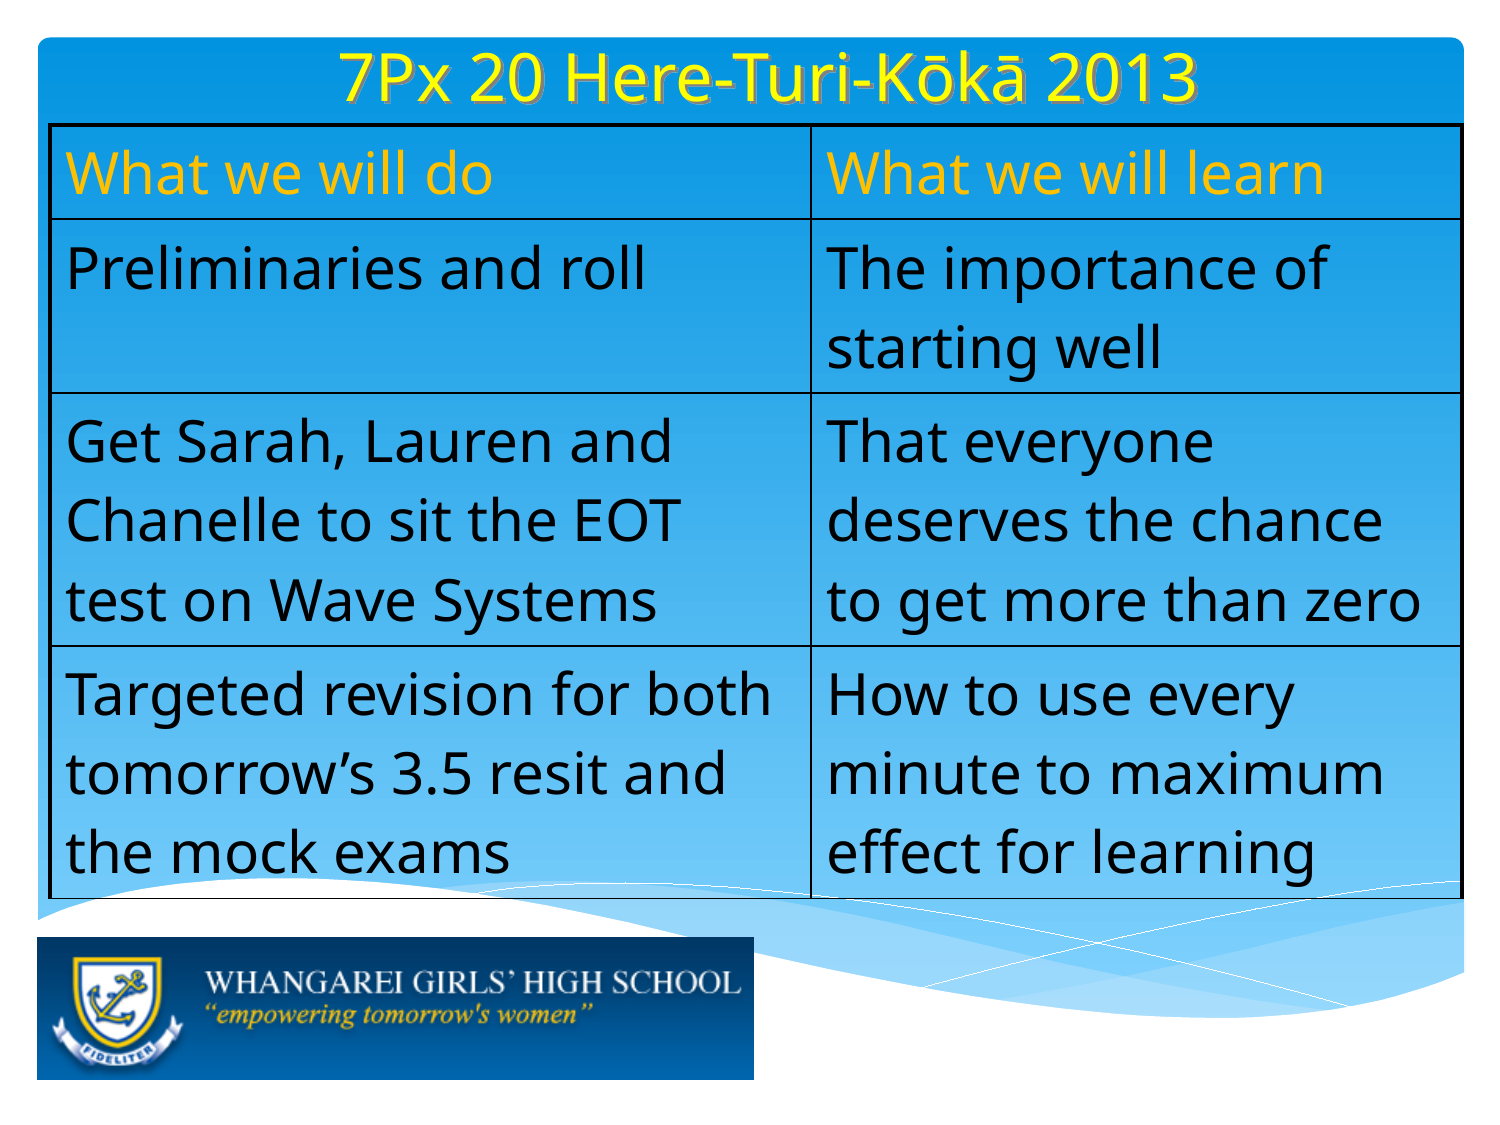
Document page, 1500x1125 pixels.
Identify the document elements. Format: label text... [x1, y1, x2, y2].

table_cell Get Sarah, Lauren and Chanelle to sit the EOT test on Wave Systems [52, 394, 810, 645]
table_cell That everyone deserves the chance to get more than zero [812, 394, 1460, 645]
table_cell How to use every minute to maximum effect for learning [812, 647, 1460, 898]
table_header What we will learn [812, 127, 1460, 218]
table_header What we will do [52, 127, 810, 218]
text_box 7Px 20 Here-Turi-Kōkā 2013 [162, 24, 1375, 123]
table_cell The importance of starting well [812, 220, 1460, 392]
picture [37, 937, 754, 1080]
table_cell Preliminaries and roll [52, 220, 810, 392]
table_cell Targeted revision for both tomorrow’s 3.5 resit and the mock exams [52, 647, 810, 898]
